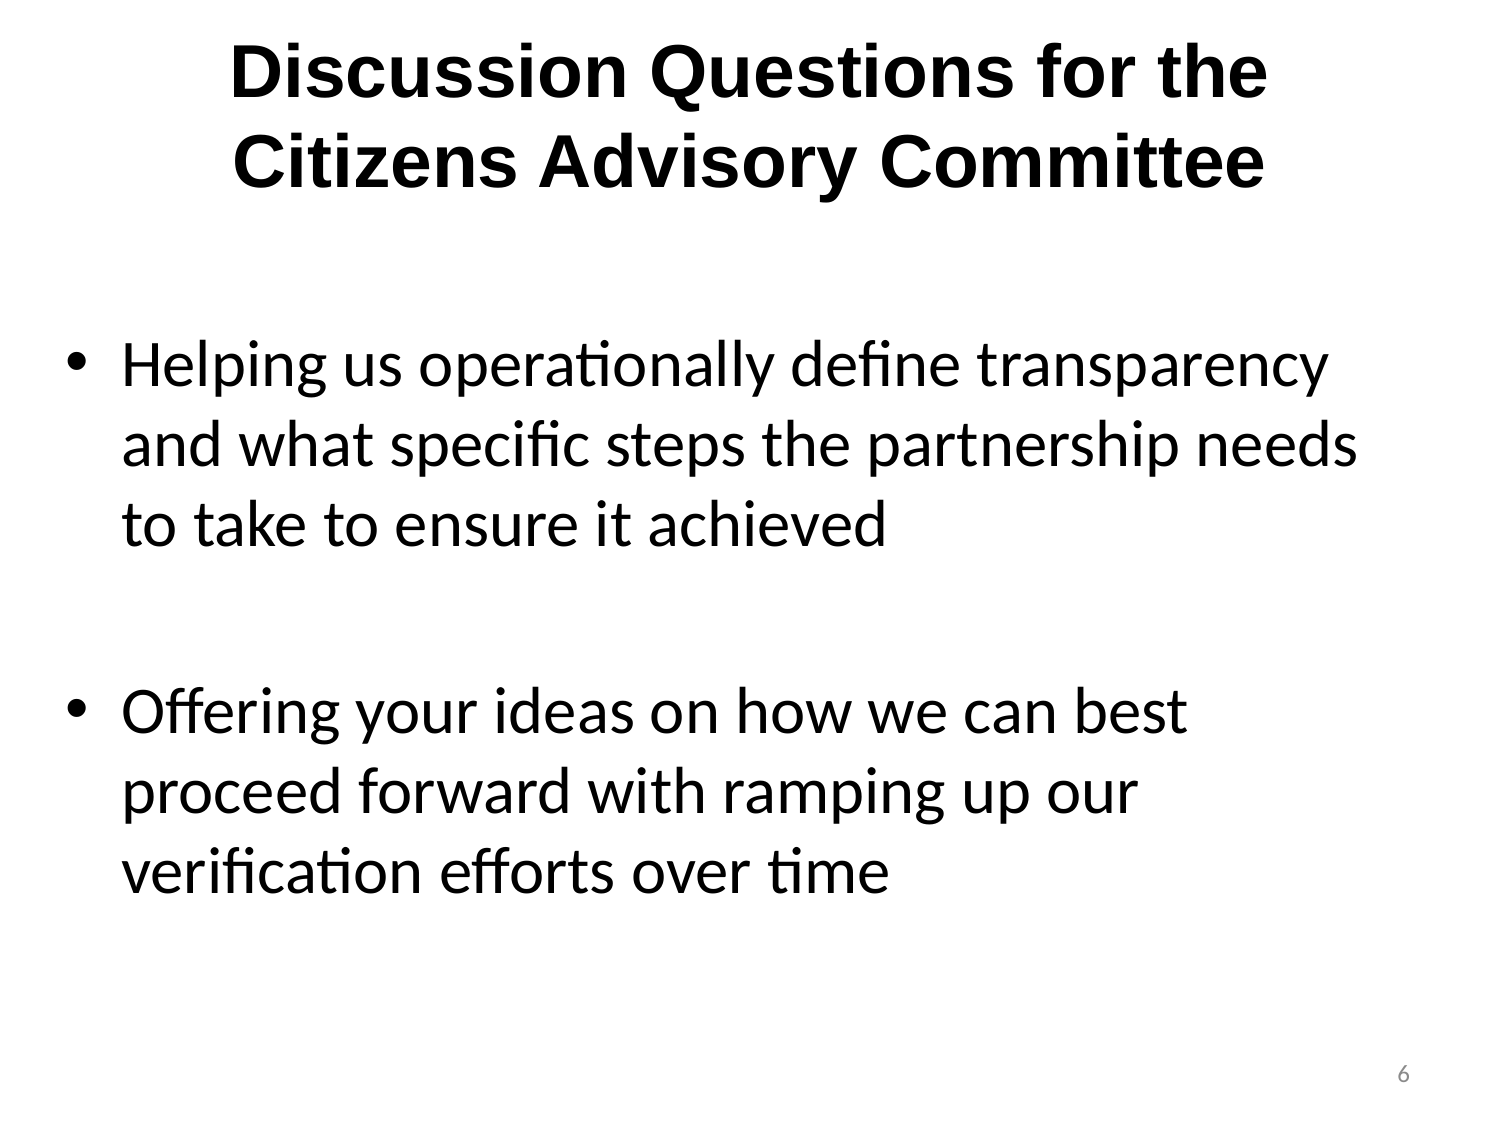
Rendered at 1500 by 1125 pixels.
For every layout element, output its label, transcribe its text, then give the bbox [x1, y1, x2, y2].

list Helping us operationally define transparency and what specific steps the partnership needs to take to ensure it achieved Offering your ideas on how we can best proceed forward with ramping up our verification efforts over time [50, 312, 1438, 1100]
slide_number 6 [1074, 1042, 1425, 1103]
title Discussion Questions for the Citizens Advisory Committee [75, 0, 1425, 225]
